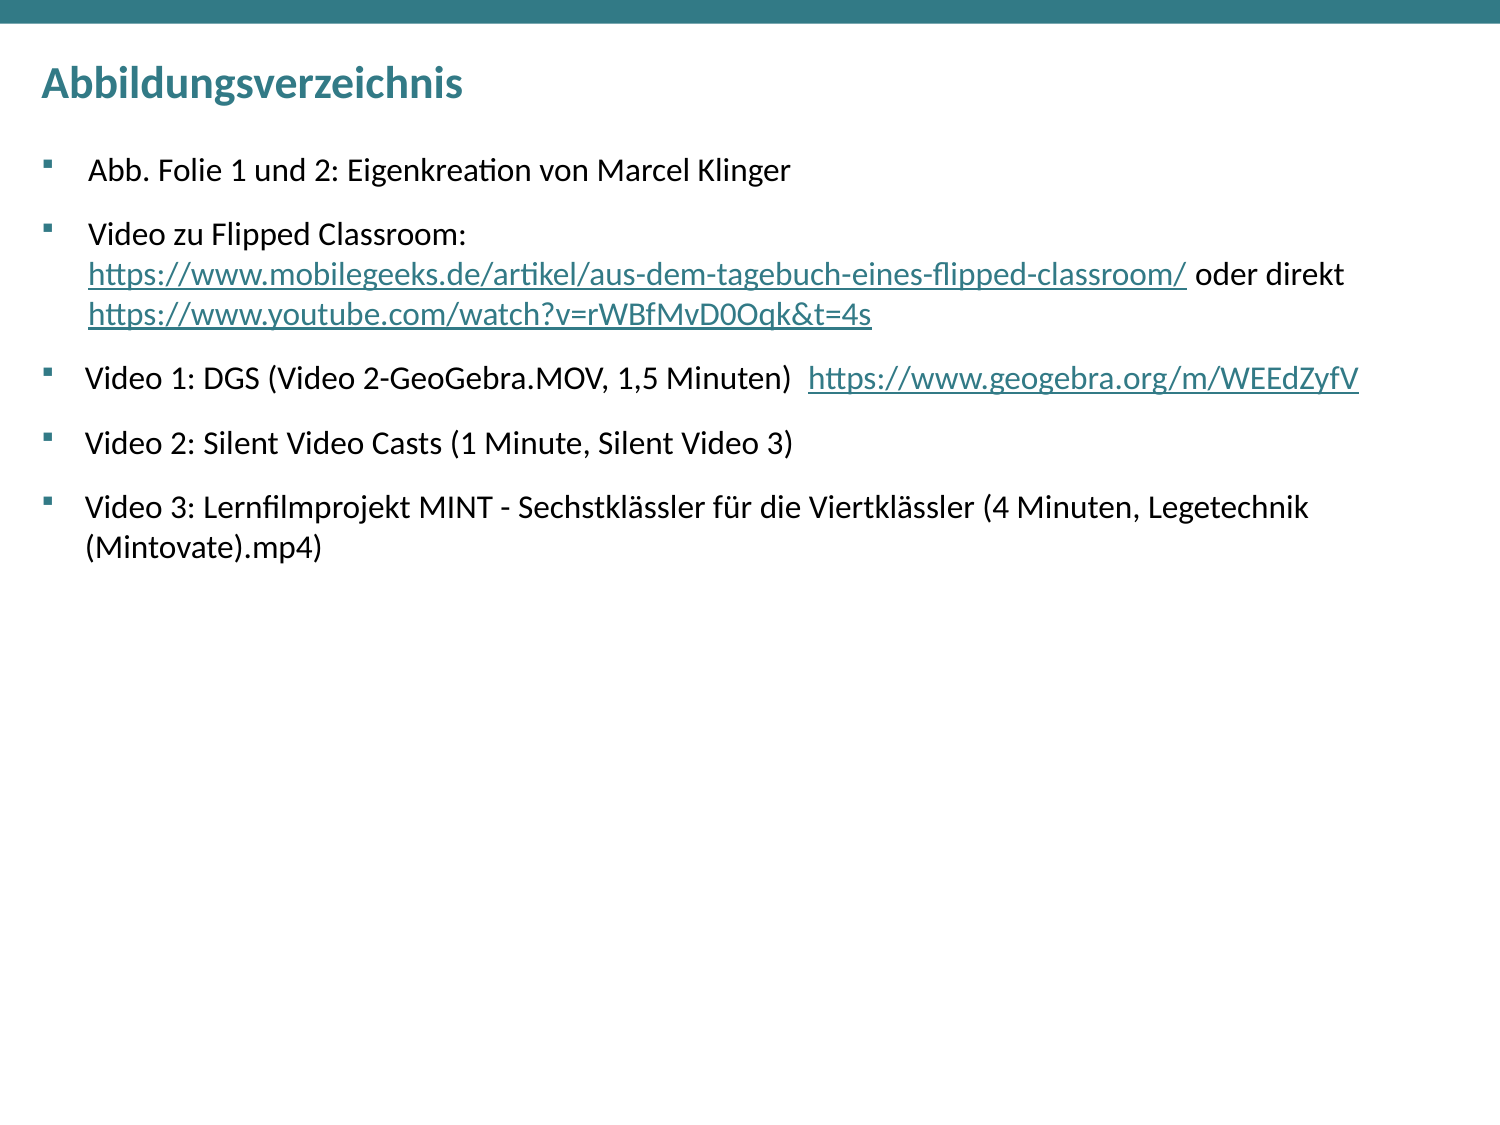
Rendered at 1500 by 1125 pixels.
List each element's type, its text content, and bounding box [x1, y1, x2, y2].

list Abb. Folie 1 und 2: Eigenkreation von Marcel Klinger Video zu Flipped Classroom: https://www.mobilegeeks.de/artikel/aus-dem-tagebuch-eines-flipped-classroom/ oder direkt https://www.youtube.com/watch?v=rWBfMvD0Oqk&t=4s Video 1: DGS (Video 2-GeoGebra.MOV, 1,5 Minuten) https://www.geogebra.org/m/WEEdZyfV Video 2: Silent Video Casts (1 Minute, Silent Video 3) Video 3: Lernfilmprojekt MINT - Sechstklässler für die Viertklässler (4 Minuten, Legetechnik (Mintovate).mp4) [41, 147, 1459, 1063]
title Abbildungsverzeichnis [41, 53, 1459, 119]
